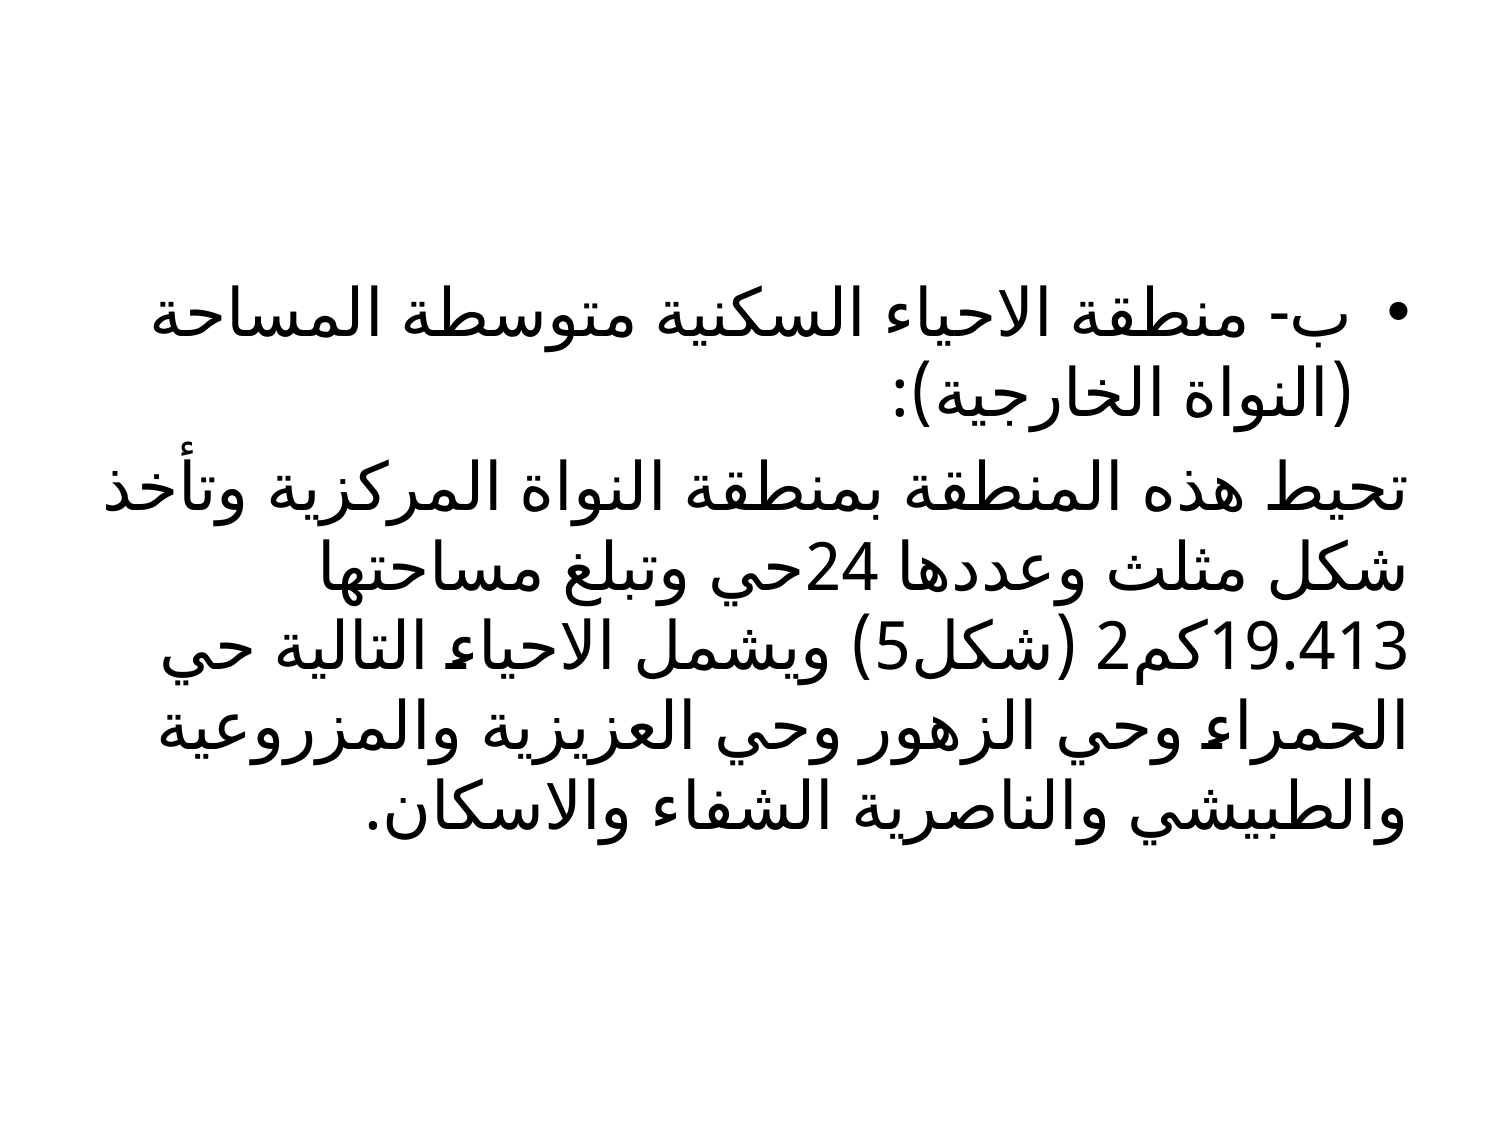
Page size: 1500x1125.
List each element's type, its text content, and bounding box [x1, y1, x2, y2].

list ب- منطقة الاحياء السكنية متوسطة المساحة (النواة الخارجية): تحيط هذه المنطقة بمنطقة النواة المركزية وتأخذ شكل مثلث وعددها 24حي وتبلغ مساحتها 19.413كم2 (شكل5) ويشمل الاحياء التالية حي الحمراء وحي الزهور وحي العزيزية والمزروعية والطبيشي والناصرية الشفاء والاسكان. [75, 262, 1425, 1005]
